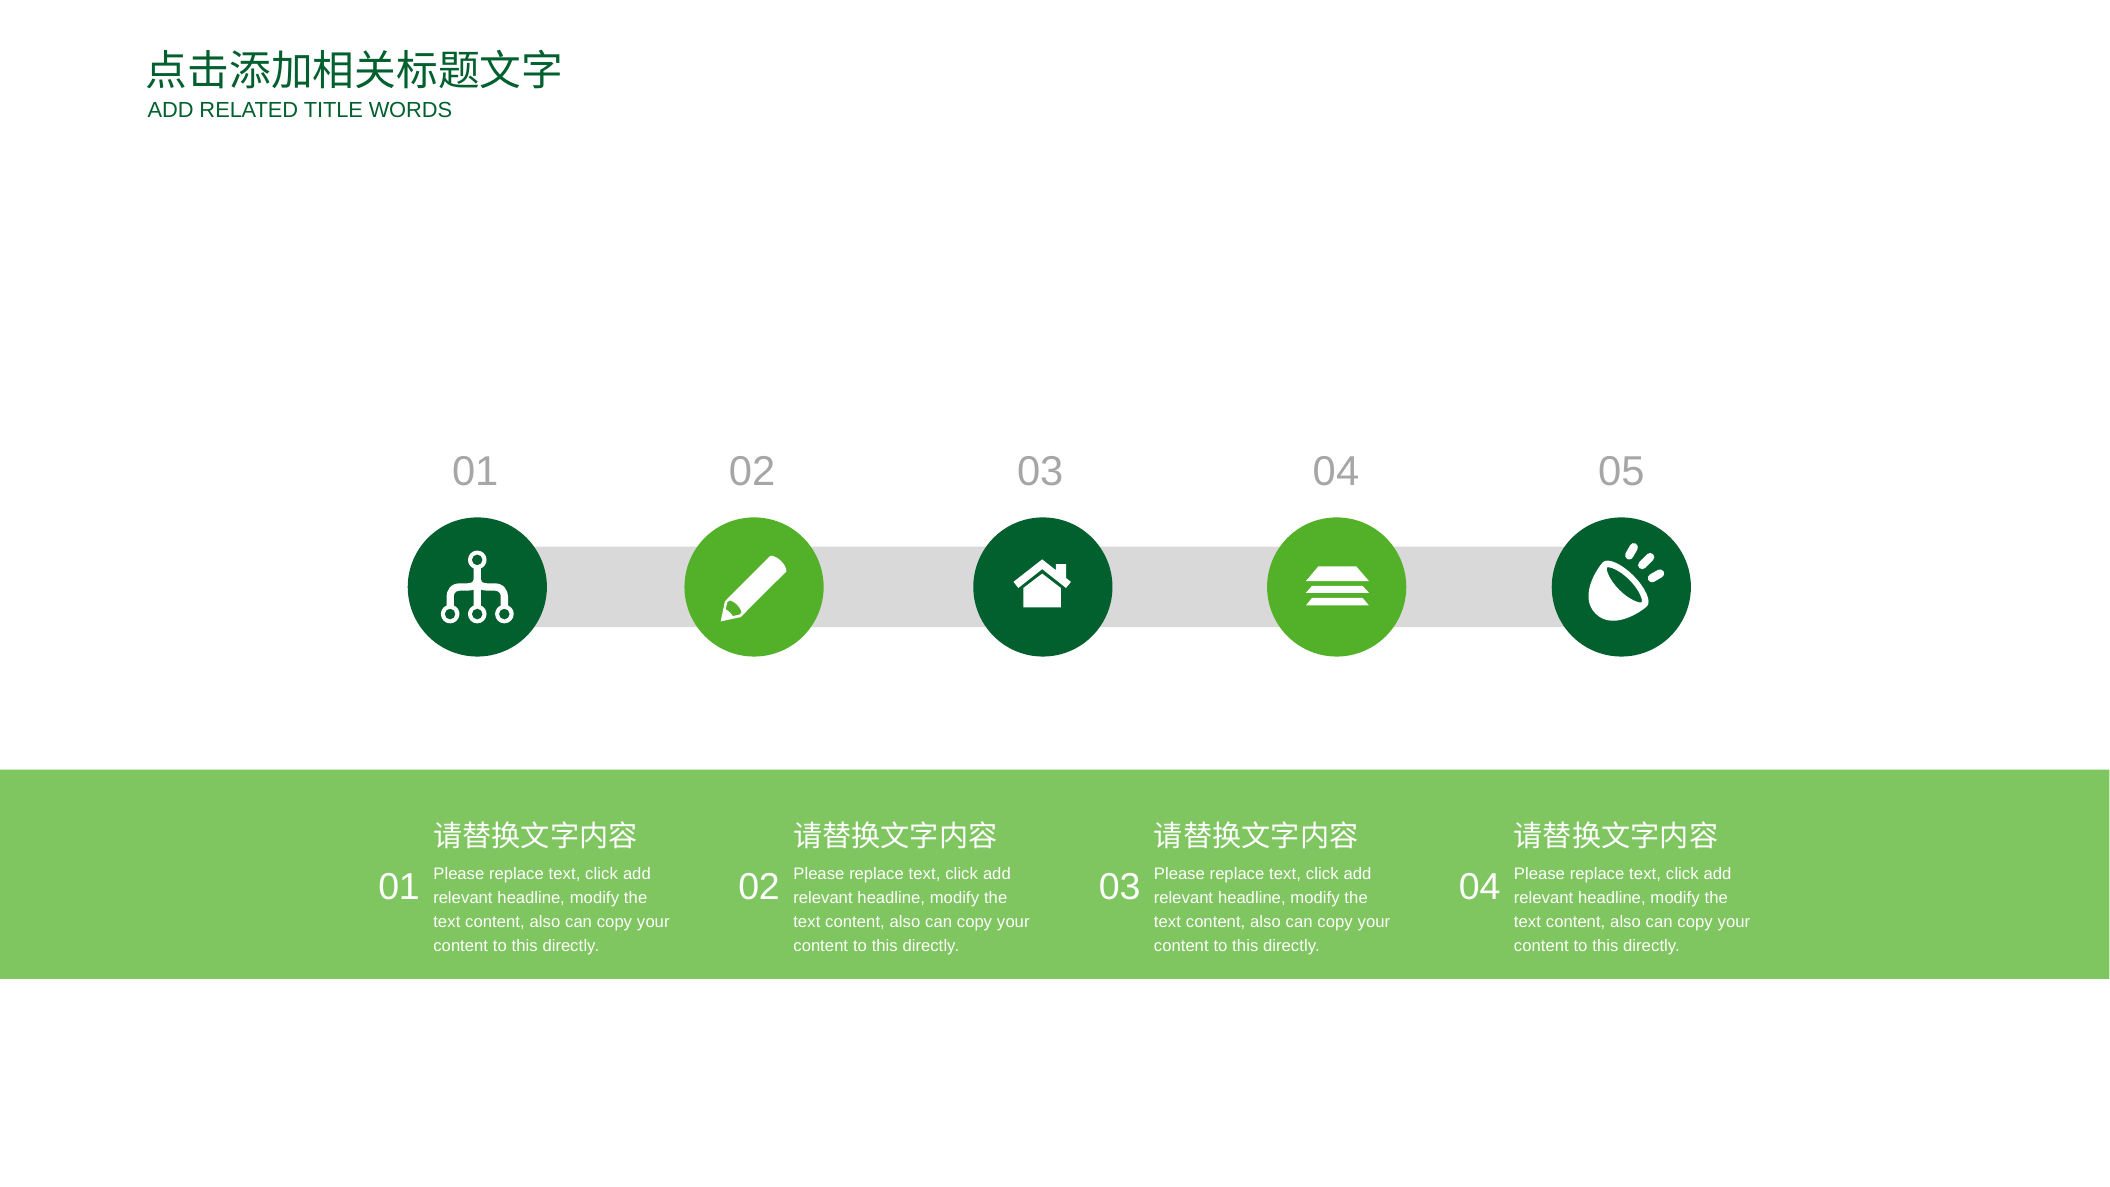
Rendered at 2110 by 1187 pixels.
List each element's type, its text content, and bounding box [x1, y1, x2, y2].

text_box [547, 546, 684, 628]
text_box Please replace text, click add relevant headline, modify the text content, also can copy your content to this directly. [433, 859, 680, 955]
text_box 04 [1458, 852, 1501, 907]
text_box 03 [1098, 852, 1141, 907]
text_box 04 [1297, 426, 1374, 502]
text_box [684, 517, 824, 657]
text_box 请替换文字内容 [1513, 810, 1719, 852]
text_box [1267, 517, 1407, 657]
text_box [0, 769, 2110, 980]
text_box 请替换文字内容 [433, 810, 639, 852]
text_box 05 [1577, 426, 1665, 502]
text_box [1407, 546, 1551, 628]
text_box 02 [714, 426, 791, 502]
text_box 03 [1002, 426, 1079, 502]
text_box 请替换文字内容 [1153, 810, 1359, 852]
text_box Please replace text, click add relevant headline, modify the text content, also can copy your content to this directly. [1154, 859, 1401, 955]
text_box 请替换文字内容 [793, 810, 999, 852]
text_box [973, 517, 1113, 657]
text_box [1113, 546, 1267, 628]
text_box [1551, 517, 1691, 657]
text_box 点击添加相关标题文字 [145, 43, 564, 95]
text_box Please replace text, click add relevant headline, modify the text content, also can copy your content to this directly. [1513, 859, 1761, 955]
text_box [407, 517, 547, 657]
text_box [824, 546, 973, 628]
text_box 02 [738, 852, 780, 907]
text_box 01 [378, 852, 421, 907]
text_box 01 [437, 426, 514, 502]
text_box Please replace text, click add relevant headline, modify the text content, also can copy your content to this directly. [793, 859, 1040, 955]
text_box ADD RELATED TITLE WORDS [147, 96, 453, 123]
